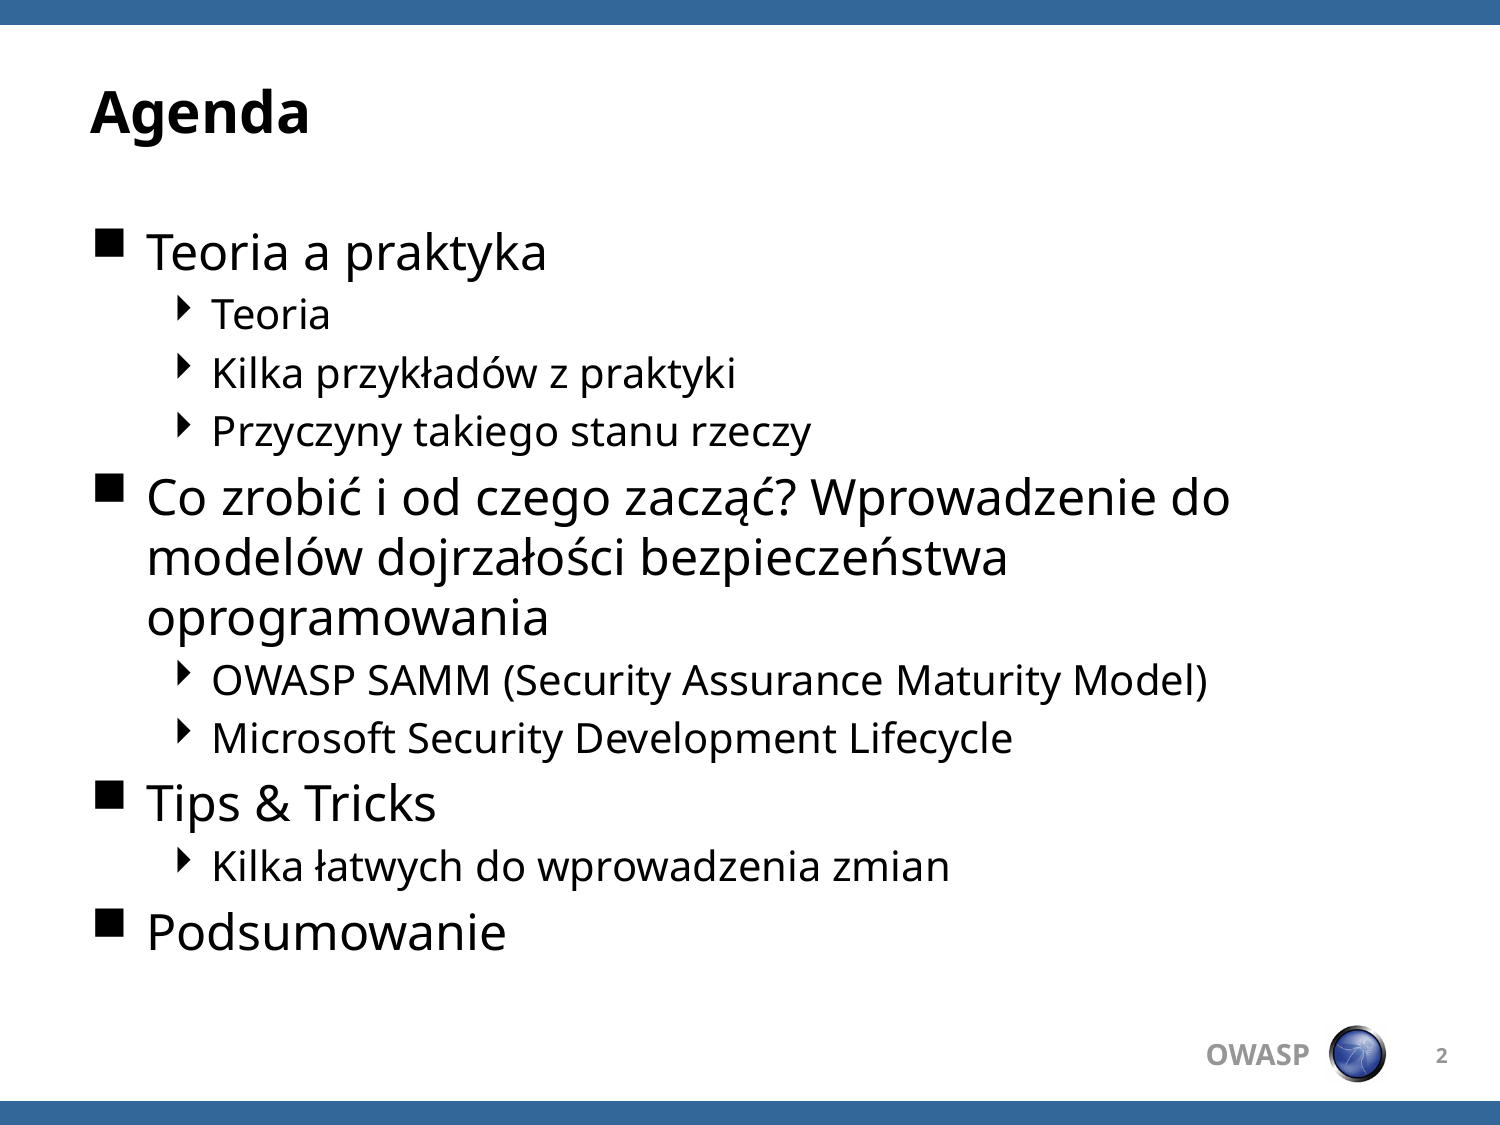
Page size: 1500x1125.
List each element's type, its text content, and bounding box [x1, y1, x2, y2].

slide_number 2 [1408, 1034, 1476, 1073]
title Agenda [74, 44, 1426, 176]
list Teoria a praktyka Teoria Kilka przykładów z praktyki Przyczyny takiego stanu rzeczy Co zrobić i od czego zacząć? Wprowadzenie do modelów dojrzałości bezpieczeństwa oprogramowania OWASP SAMM (Security Assurance Maturity Model) Microsoft Security Development Lifecycle Tips & Tricks Kilka łatwych do wprowadzenia zmian Podsumowanie [74, 212, 1426, 1006]
picture [1325, 1024, 1388, 1083]
